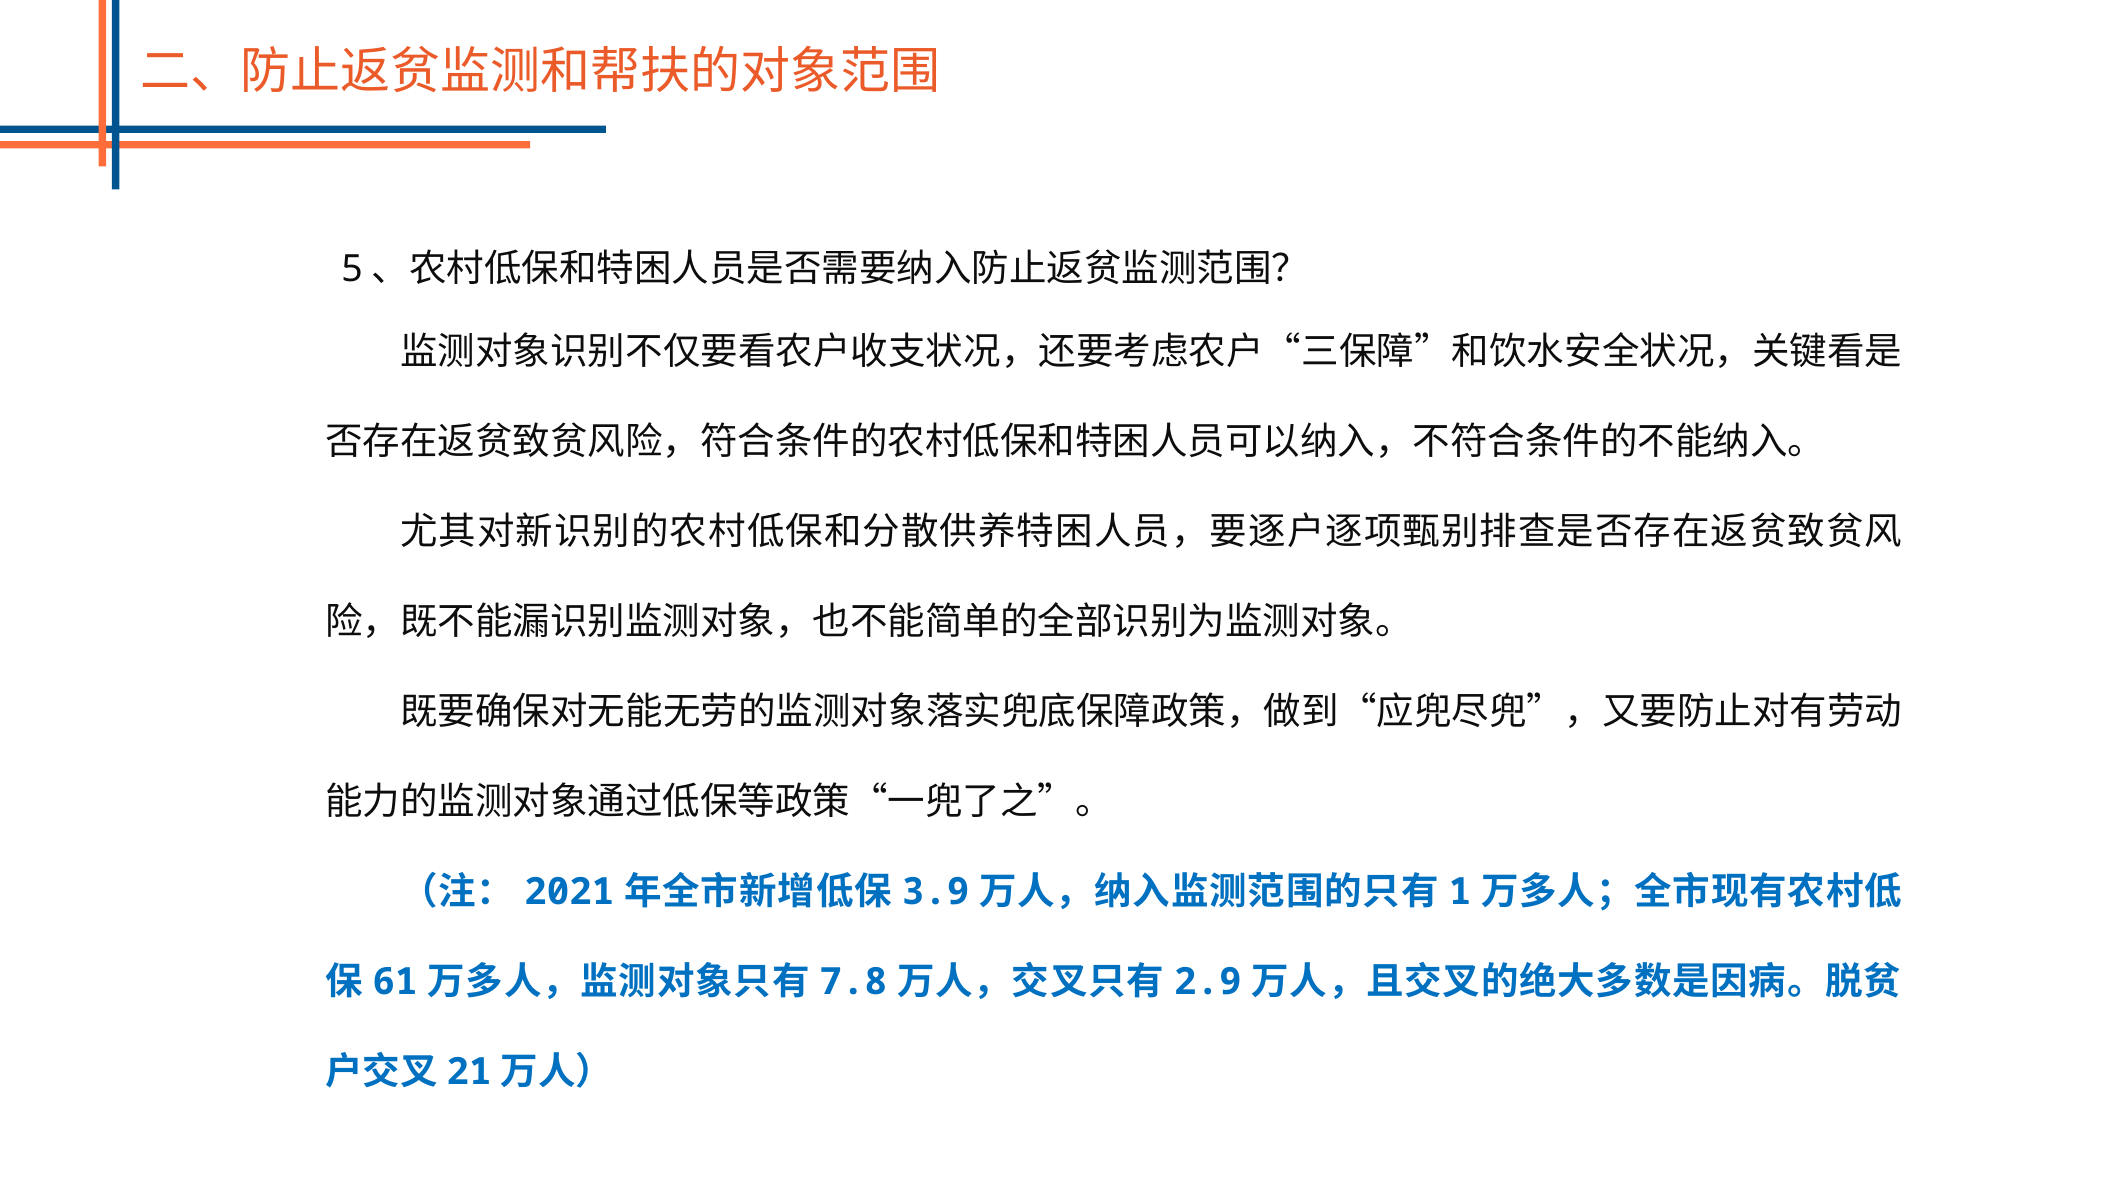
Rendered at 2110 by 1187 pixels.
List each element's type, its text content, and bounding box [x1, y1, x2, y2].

text_box 5、农村低保和特困人员是否需要纳入防止返贫监测范围？ [251, 191, 1858, 297]
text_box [0, 0, 1457, 190]
text_box 监测对象识别不仅要看农户收支状况，还要考虑农户“三保障”和饮水安全状况，关键看是否存在返贫致贫风险，符合条件的农村低保和特困人员可以纳入，不符合条件的不能纳入。 尤其对新识别的农村低保和分散供养特困人员，要逐户逐项甄别排查是否存在返贫致贫风险，既不能漏识别监测对象，也不能简单的全部识别为监测对象。 既要确保对无能无劳的监测对象落实兜底保障政策，做到“应兜尽兜”，又要防止对有劳动能力的监测对象通过低保等政策“一兜了之”。 （注：2021年全市新增低保3.9万人，纳入监测范围的只有1万多人；全市现有农村低保61万多人，监测对象只有7.8万人，交叉只有2.9万人，且交叉的绝大多数是因病。脱贫户交叉21万人） [310, 274, 1917, 1099]
